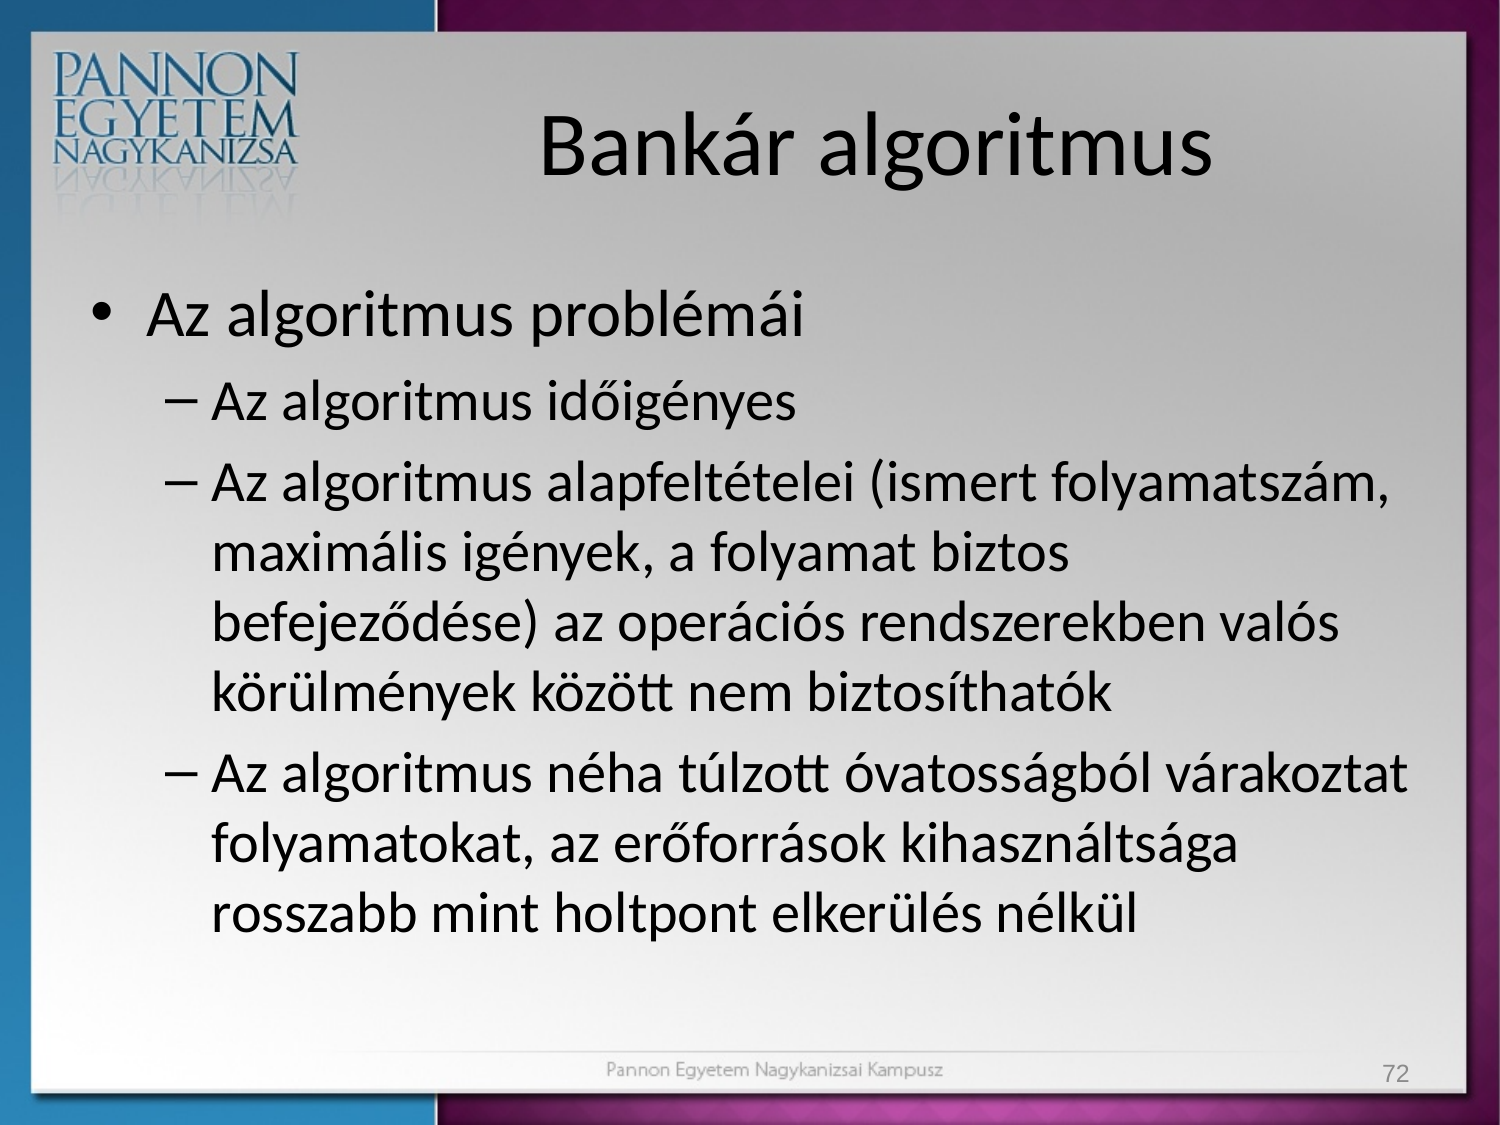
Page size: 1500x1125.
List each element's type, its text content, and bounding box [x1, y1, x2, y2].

title Bankár algoritmus [328, 45, 1425, 233]
list Az algoritmus problémái Az algoritmus időigényes Az algoritmus alapfeltételei (ismert folyamatszám, maximális igények, a folyamat biztos befejeződése) az operációs rendszerekben valós körülmények között nem biztosíthatók Az algoritmus néha túlzott óvatosságból várakoztat folyamatokat, az erőforrások kihasználtsága rosszabb mint holtpont elkerülés nélkül [75, 262, 1425, 1038]
picture [0, 0, 1500, 1125]
slide_number 72 [1074, 1042, 1425, 1103]
